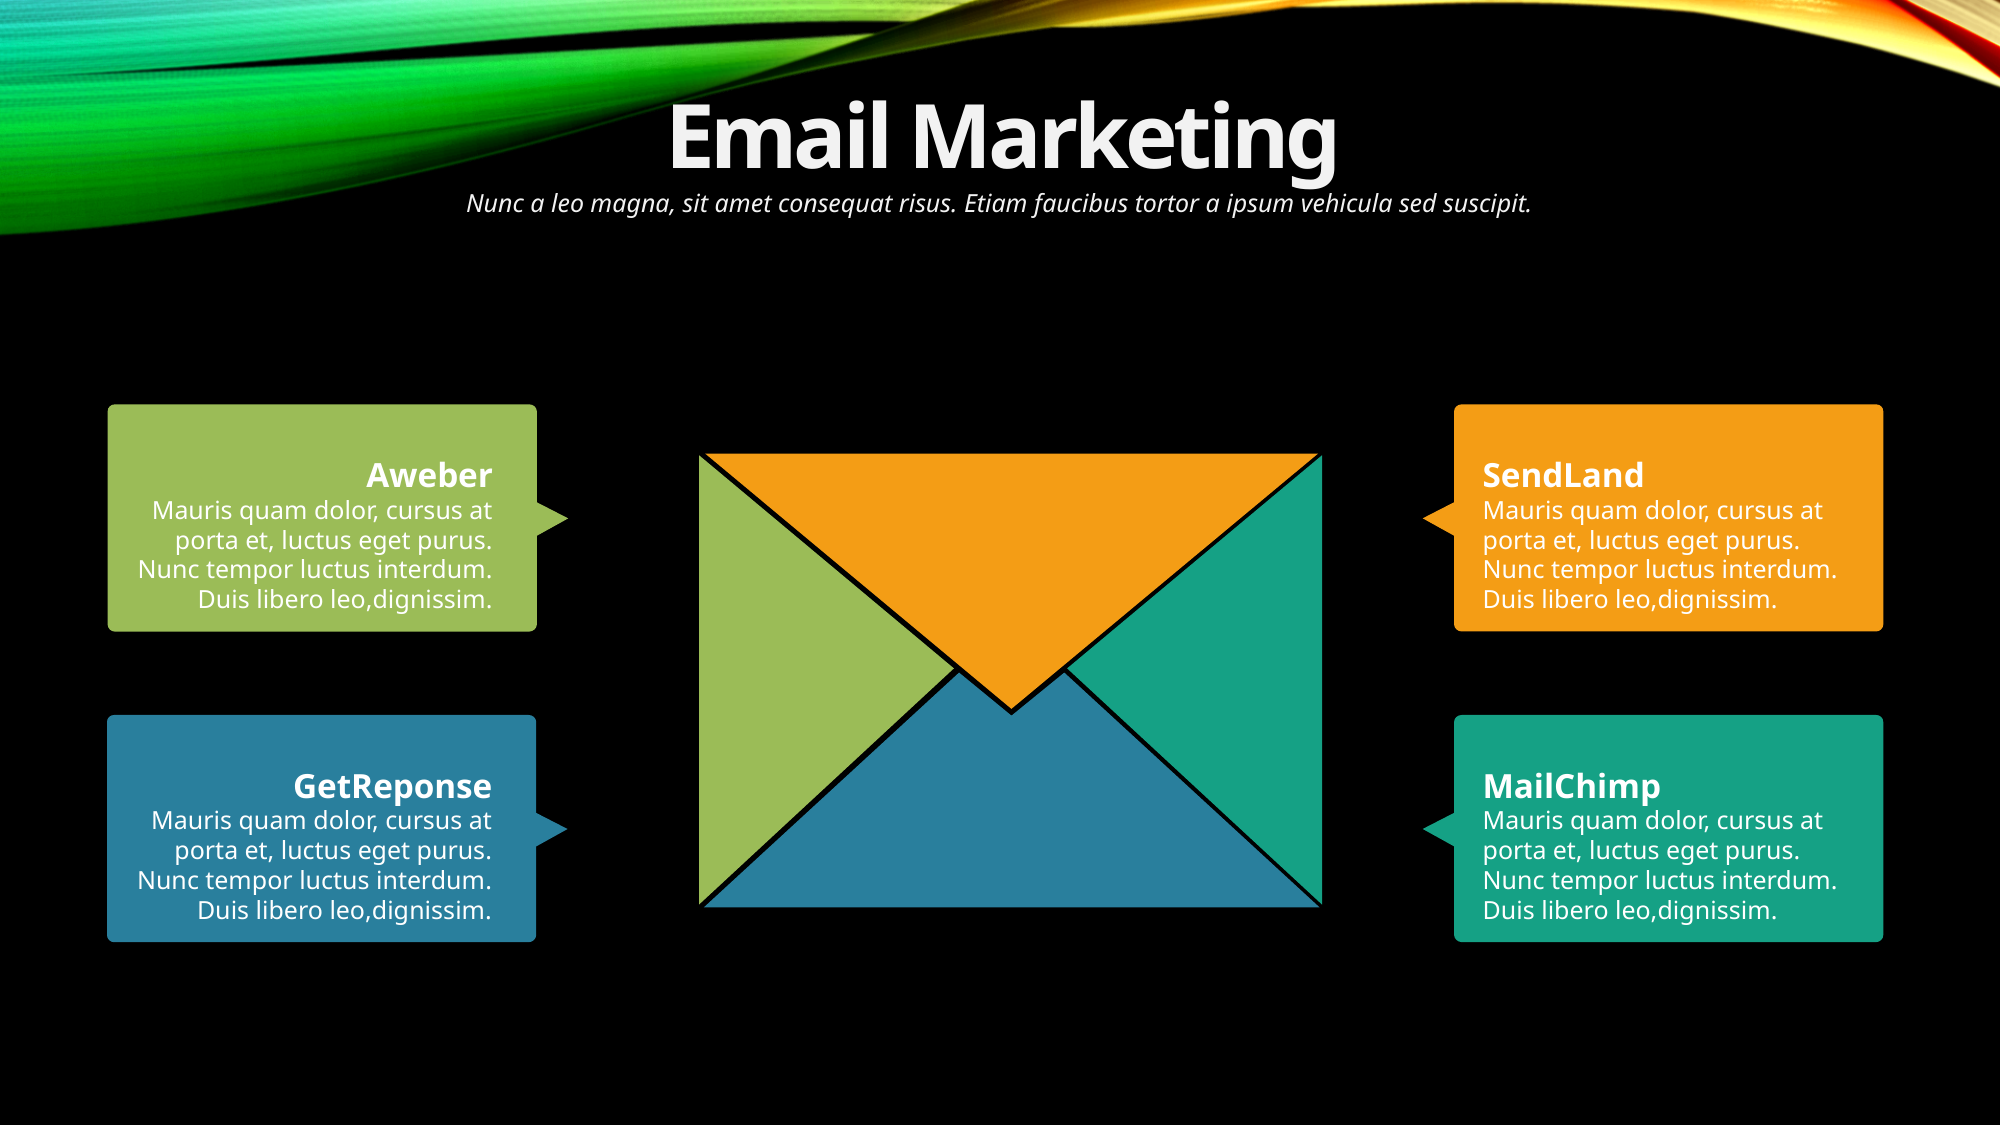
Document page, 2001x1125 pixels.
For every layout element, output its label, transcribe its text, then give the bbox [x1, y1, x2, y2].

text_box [698, 453, 1323, 908]
text_box Aweber Mauris quam dolor, cursus at porta et, luctus eget purus. Nunc tempor luctus interdum. Duis libero leo,dignissim. [107, 404, 569, 632]
text_box MailChimp Mauris quam dolor, cursus at porta et, luctus eget purus. Nunc tempor luctus interdum. Duis libero leo,dignissim. [1422, 714, 1884, 943]
text_box GetReponse Mauris quam dolor, cursus at porta et, luctus eget purus. Nunc tempor luctus interdum. Duis libero leo,dignissim. [107, 714, 568, 943]
text_box Email Marketing [655, 74, 1352, 182]
picture [0, 0, 2000, 237]
text_box Nunc a leo magna, sit amet consequat risus. Etiam faucibus tortor a ipsum vehicula sed suscipit. [123, 182, 1884, 223]
text_box SendLand Mauris quam dolor, cursus at porta et, luctus eget purus. Nunc tempor luctus interdum. Duis libero leo,dignissim. [1422, 404, 1884, 632]
